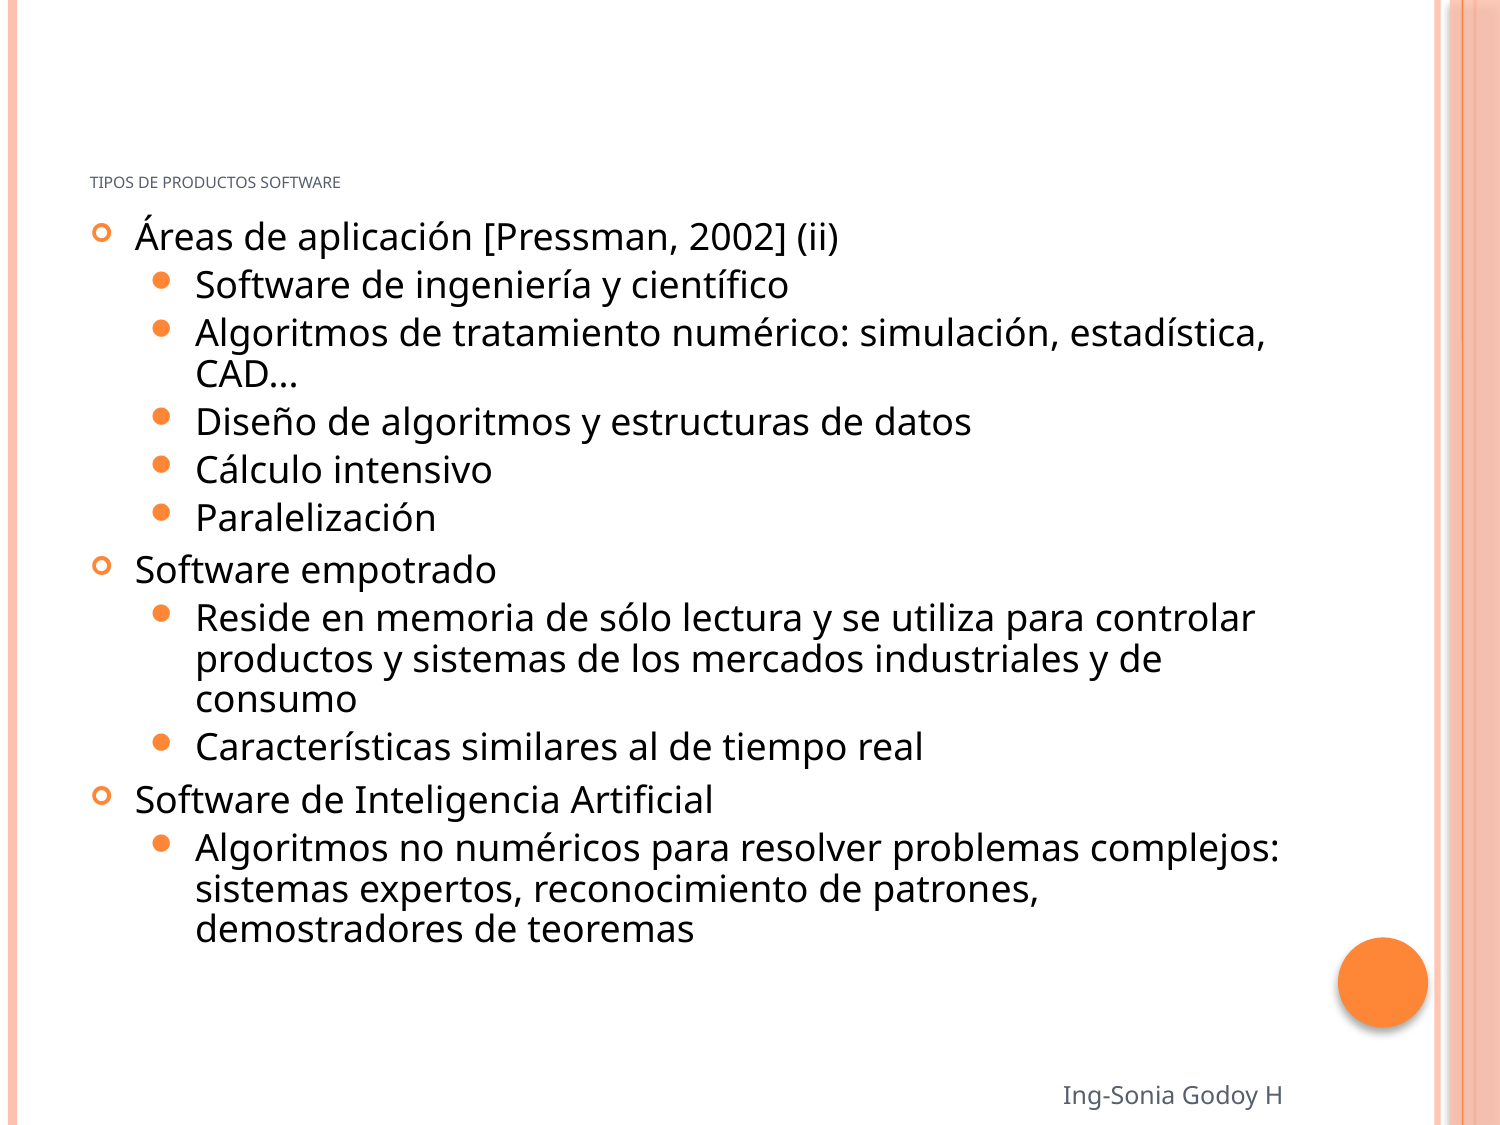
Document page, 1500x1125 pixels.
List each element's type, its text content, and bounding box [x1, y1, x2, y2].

footer Ing-Sonia Godoy H [773, 1065, 1299, 1125]
title Tipos de productos software [75, 45, 1300, 200]
list Áreas de aplicación [Pressman, 2002] (ii) Software de ingeniería y científico Algoritmos de tratamiento numérico: simulación, estadística, CAD... Diseño de algoritmos y estructuras de datos Cálculo intensivo Paralelización Software empotrado Reside en memoria de sólo lectura y se utiliza para controlar productos y sistemas de los mercados industriales y de consumo Características similares al de tiempo real Software de Inteligencia Artificial Algoritmos no numéricos para resolver problemas complejos: sistemas expertos, reconocimiento de patrones, demostradores de teoremas [74, 210, 1301, 1063]
